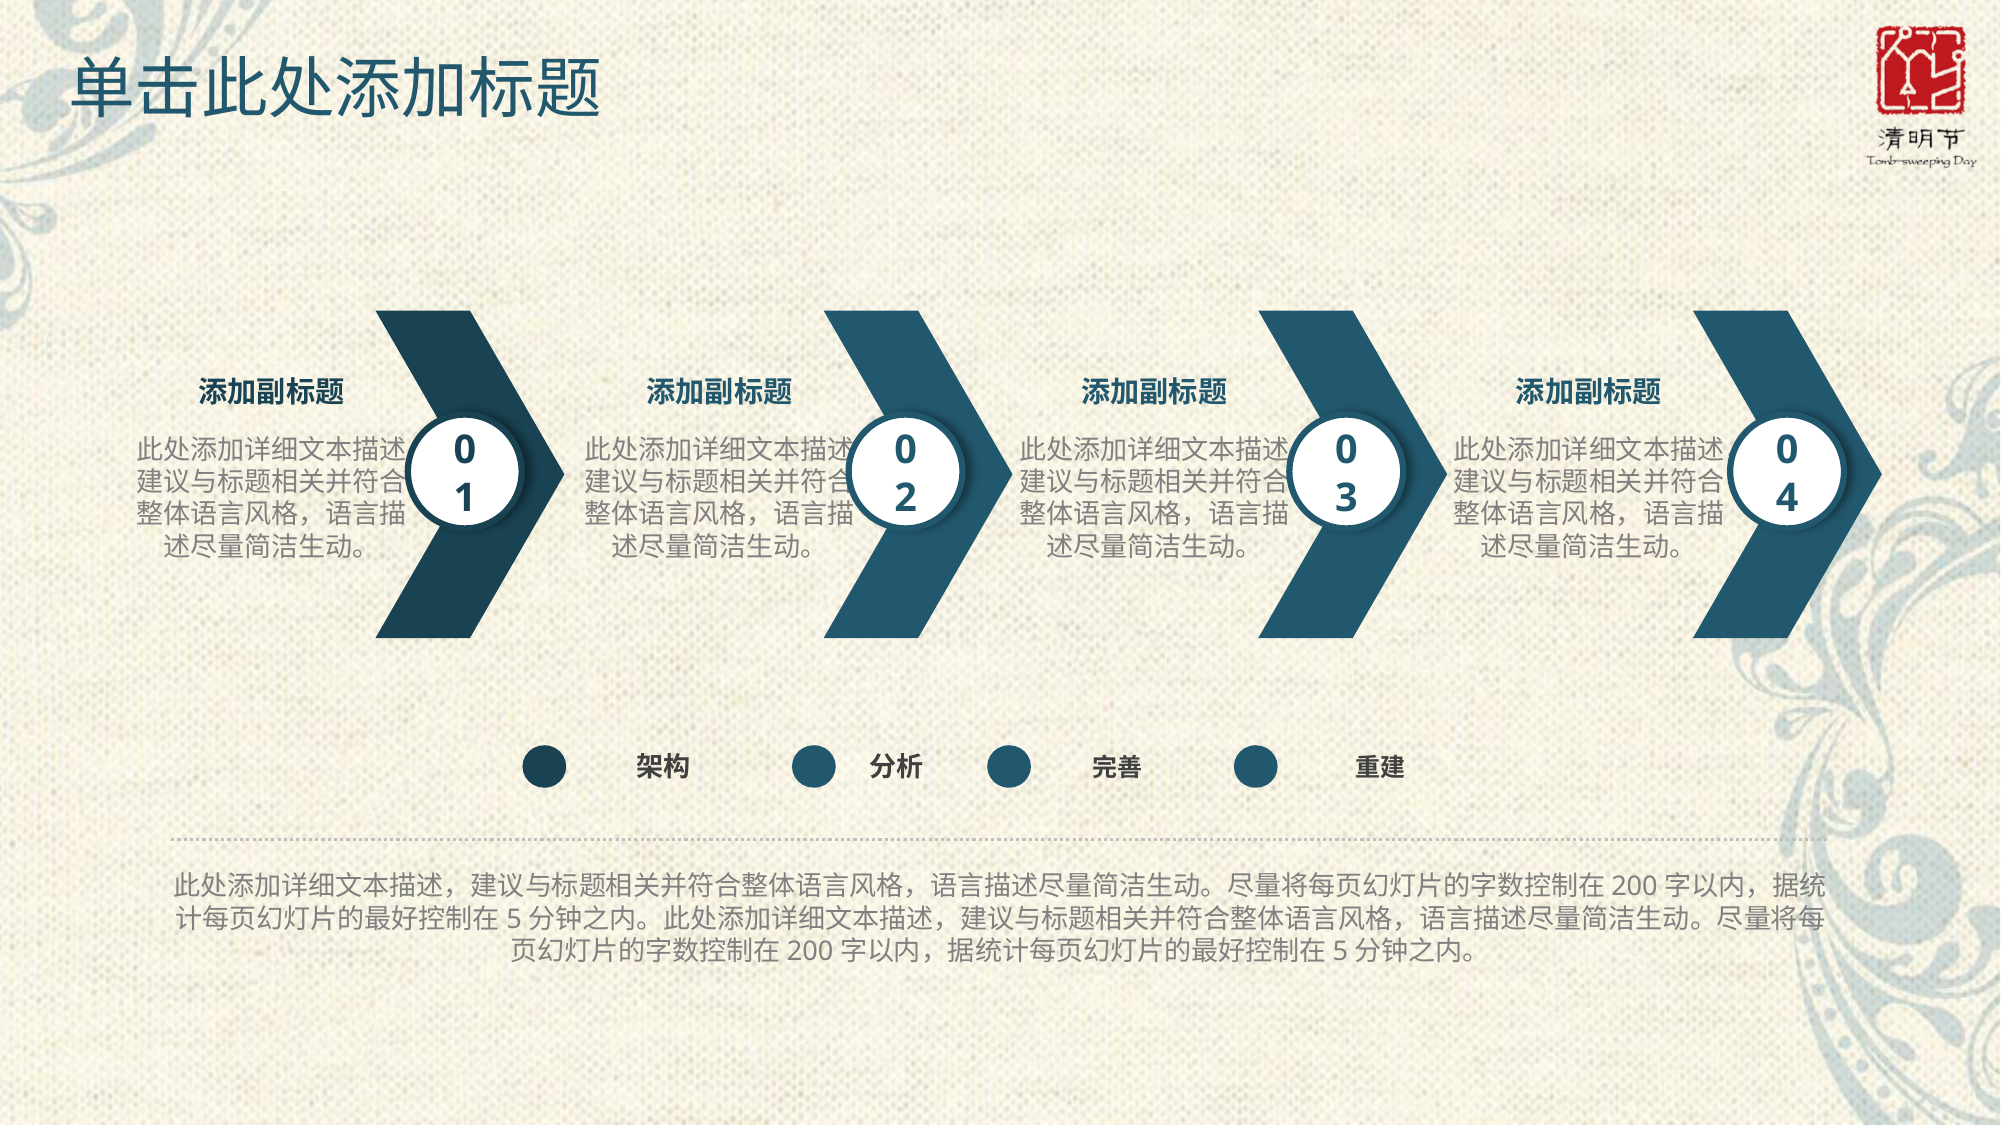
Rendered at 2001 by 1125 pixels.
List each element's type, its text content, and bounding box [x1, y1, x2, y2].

text_box 01 [414, 413, 523, 530]
text_box 此处添加详细文本描述，建议与标题相关并符合整体语言风格，语言描述尽量简洁生动。尽量将每页幻灯片的字数控制在200字以内，据统计每页幻灯片的最好控制在5分钟之内。此处添加详细文本描述，建议与标题相关并符合整体语言风格，语言描述尽量简洁生动。尽量将每页幻灯片的字数控制在200字以内，据统计每页幻灯片的最好控制在5分钟之内。 [169, 868, 1831, 967]
text_box [1256, 309, 1447, 640]
text_box [373, 309, 566, 640]
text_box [1447, 373, 1731, 565]
text_box 04 [1731, 413, 1846, 530]
title 单击此处添加标题 [53, 31, 1779, 151]
text_box [821, 309, 1012, 640]
text_box 02 [862, 413, 964, 530]
text_box 03 [1296, 413, 1405, 530]
picture [0, 0, 2001, 1125]
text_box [577, 373, 862, 565]
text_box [129, 373, 414, 565]
text_box [1691, 309, 1884, 640]
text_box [522, 745, 1406, 788]
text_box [1012, 373, 1296, 565]
